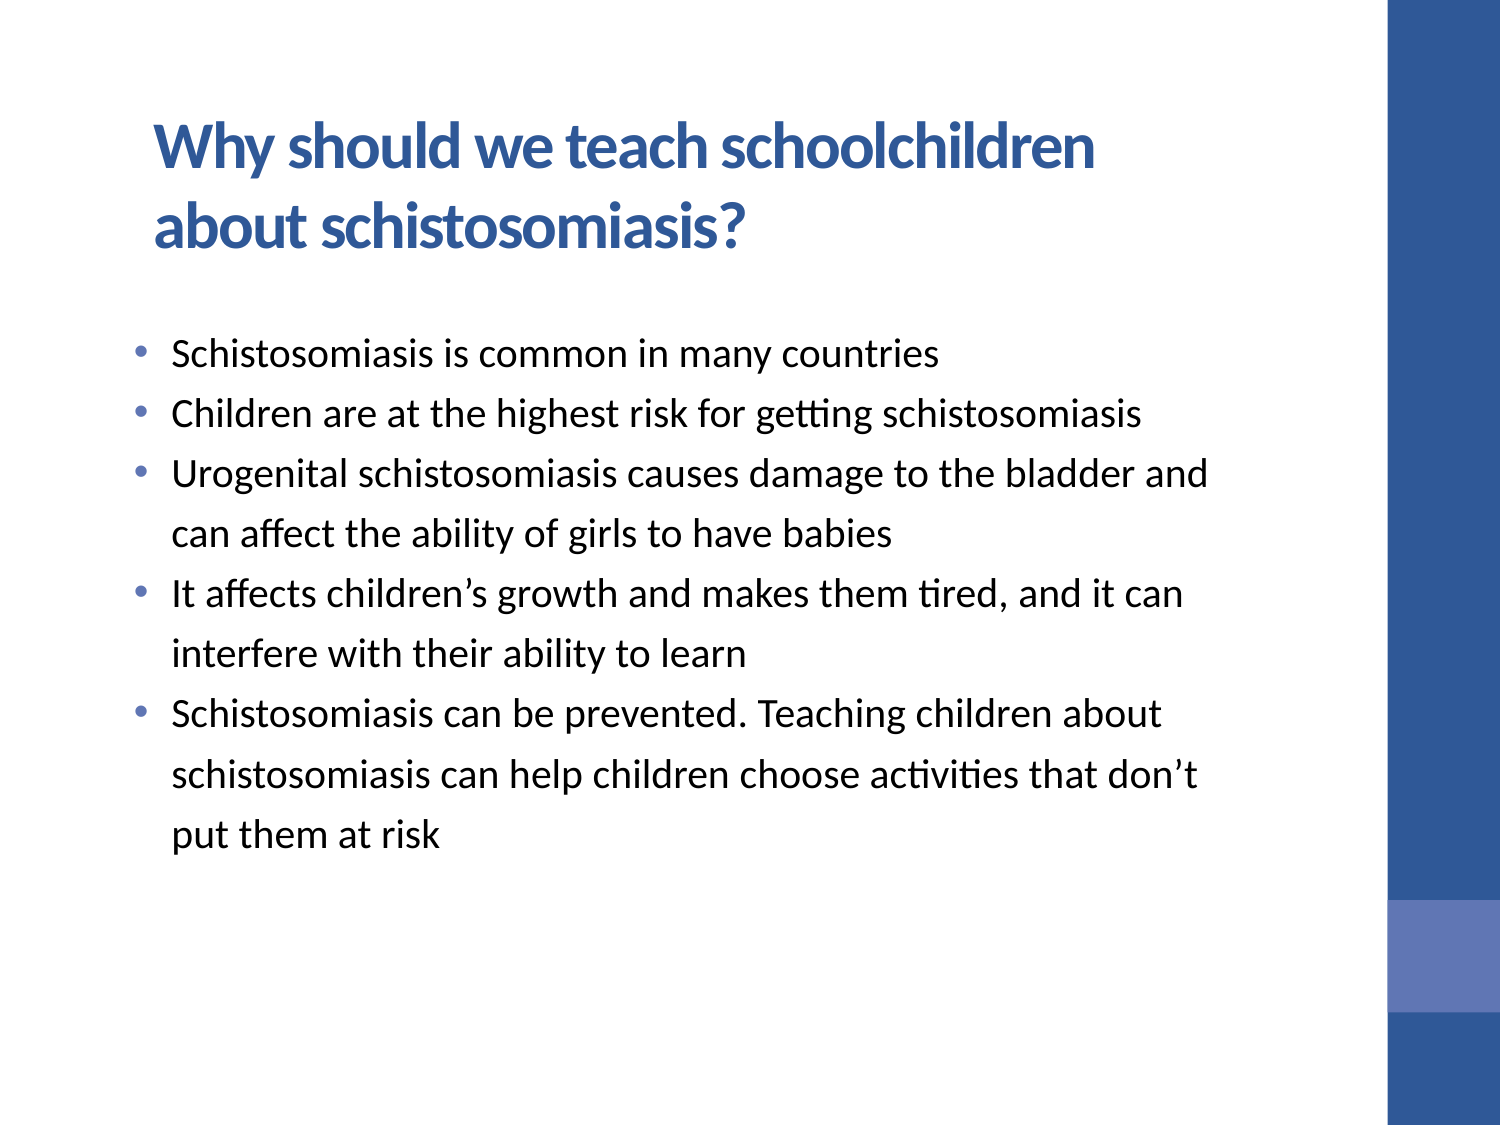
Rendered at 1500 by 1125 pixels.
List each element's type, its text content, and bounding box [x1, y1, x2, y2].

list Schistosomiasis is common in many countries Children are at the highest risk for getting schistosomiasis Urogenital schistosomiasis causes damage to the bladder and can affect the ability of girls to have babies It affects children’s growth and makes them tired, and it can interfere with their ability to learn Schistosomiasis can be prevented. Teaching children about schistosomiasis can help children choose activities that don’t put them at risk [99, 308, 1271, 978]
title Why should we teach schoolchildren about schistosomiasis? [138, 87, 1271, 276]
